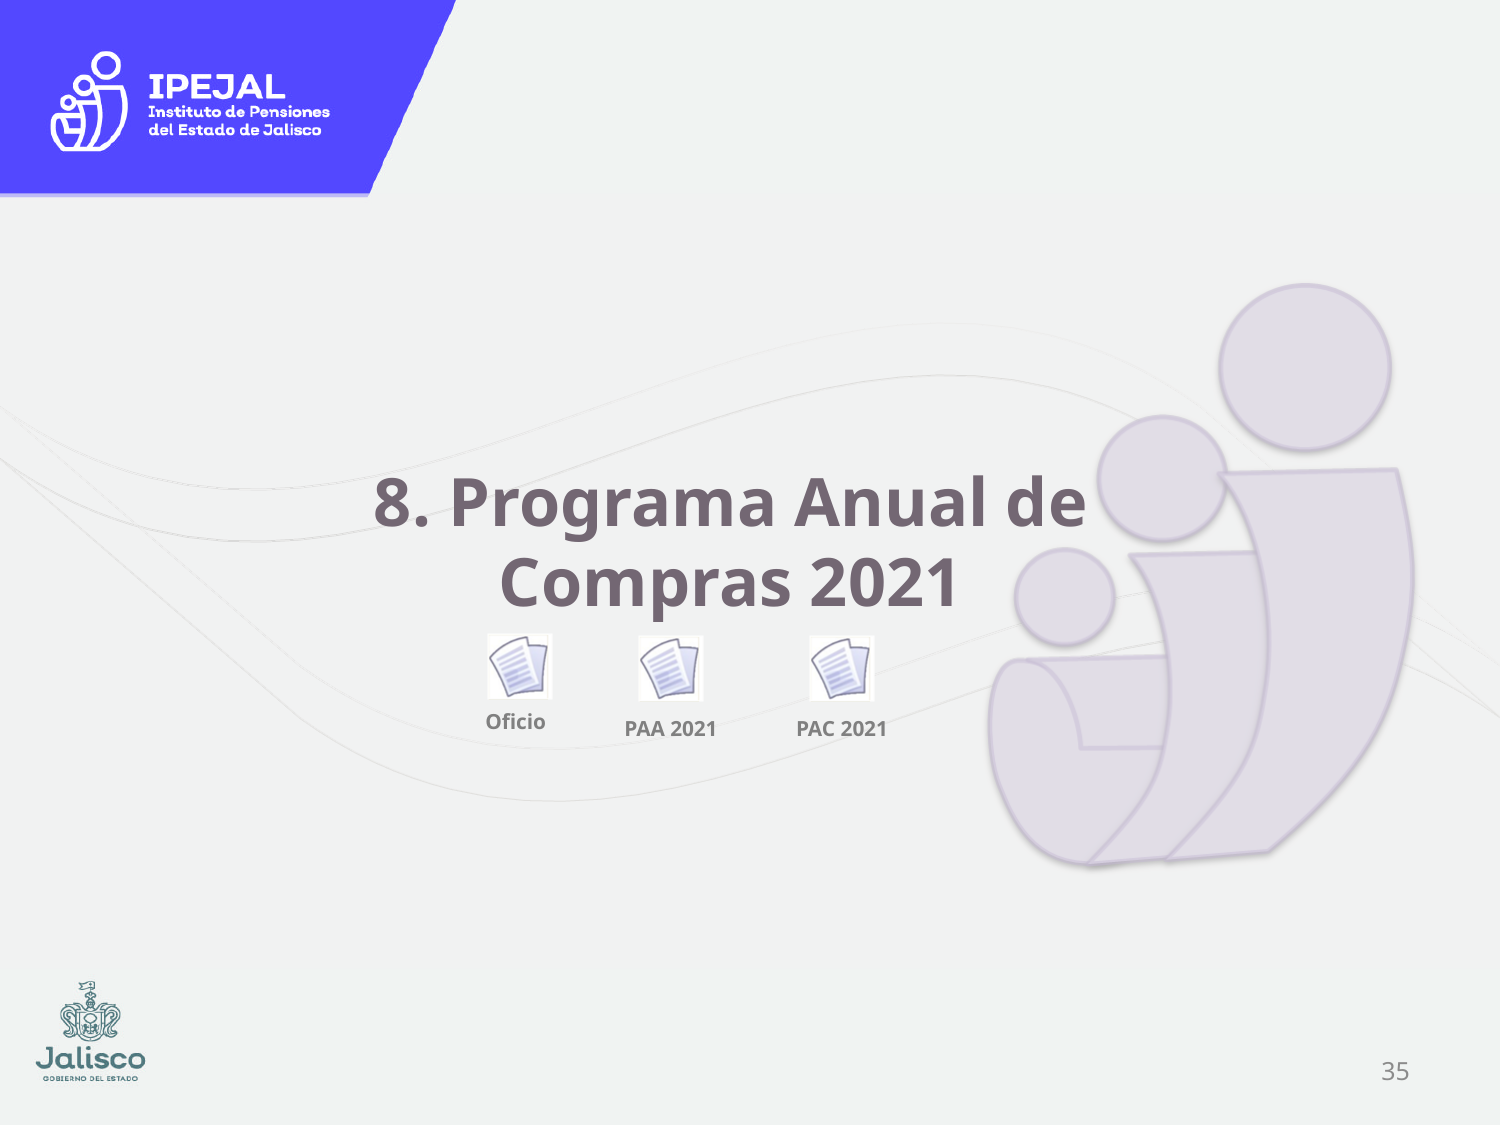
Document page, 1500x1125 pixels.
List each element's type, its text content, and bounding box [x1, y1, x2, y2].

text_box PAA 2021 [593, 708, 749, 749]
picture [809, 634, 875, 702]
picture [0, 969, 1500, 1125]
text_box PAC 2021 [764, 708, 920, 749]
picture [0, 0, 1500, 193]
slide_number 34 [1074, 1042, 1425, 1103]
text_box 8. Programa Anual de Compras 2021 [212, 445, 1250, 634]
text_box Oficio [438, 701, 594, 741]
picture [638, 634, 704, 702]
picture [487, 632, 553, 700]
